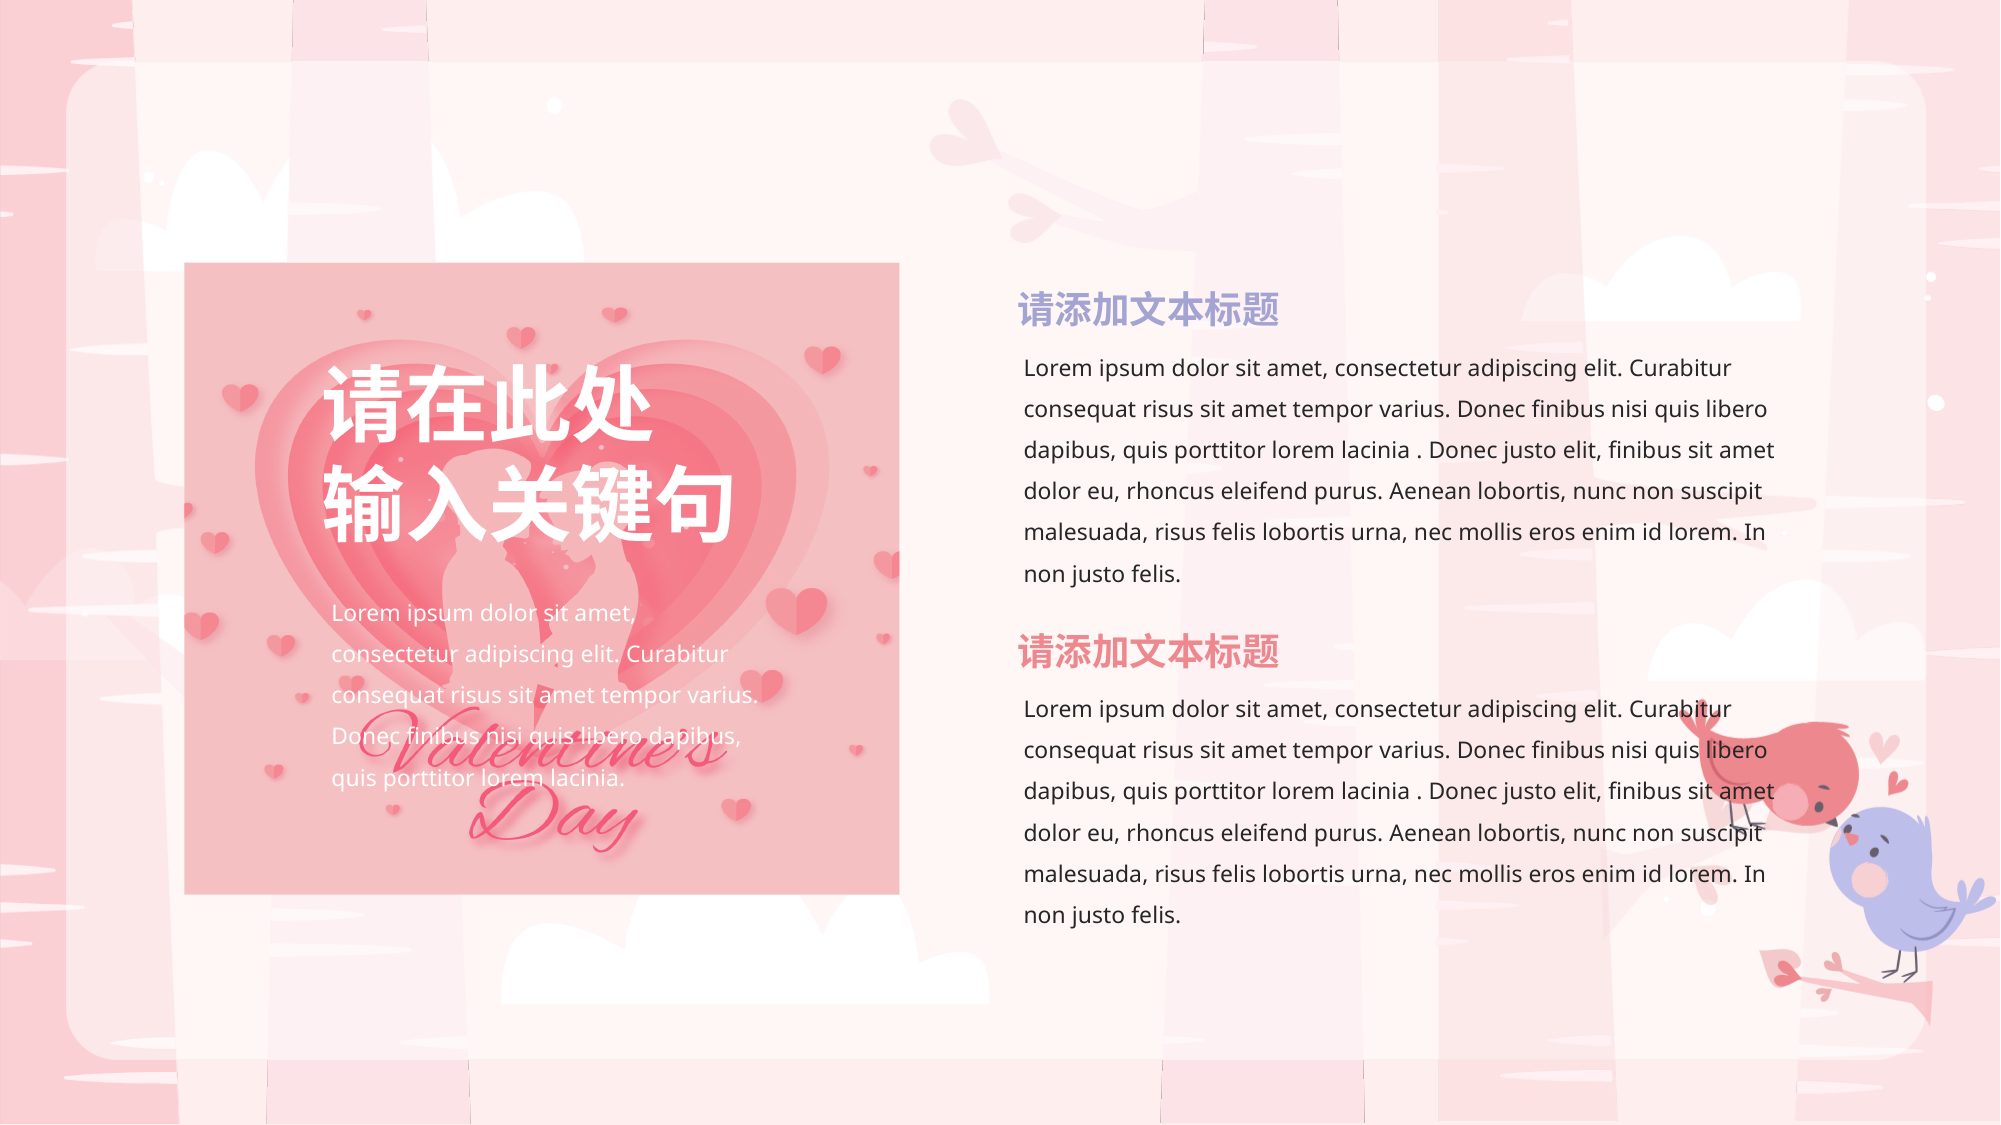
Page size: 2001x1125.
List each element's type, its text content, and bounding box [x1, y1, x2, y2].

text_box Lorem ipsum dolor sit amet, consectetur adipiscing elit. Curabitur consequat risus sit amet tempor varius. Donec finibus nisi quis libero dapibus, quis porttitor lorem lacinia . Donec justo elit, finibus sit amet dolor eu, rhoncus eleifend purus. Aenean lobortis, nunc non suscipit malesuada, risus felis lobortis urna, nec mollis eros enim id lorem. In non justo felis. [1023, 680, 1804, 920]
picture [0, 0, 2000, 1125]
text_box Lorem ipsum dolor sit amet, consectetur adipiscing elit. Curabitur consequat risus sit amet tempor varius. Donec finibus nisi quis libero dapibus, quis porttitor lorem lacinia . Donec justo elit, finibus sit amet dolor eu, rhoncus eleifend purus. Aenean lobortis, nunc non suscipit malesuada, risus felis lobortis urna, nec mollis eros enim id lorem. In non justo felis. [1023, 339, 1804, 579]
text_box 请添加文本标题 [1002, 279, 1295, 339]
text_box 请添加文本标题 [1002, 620, 1295, 680]
